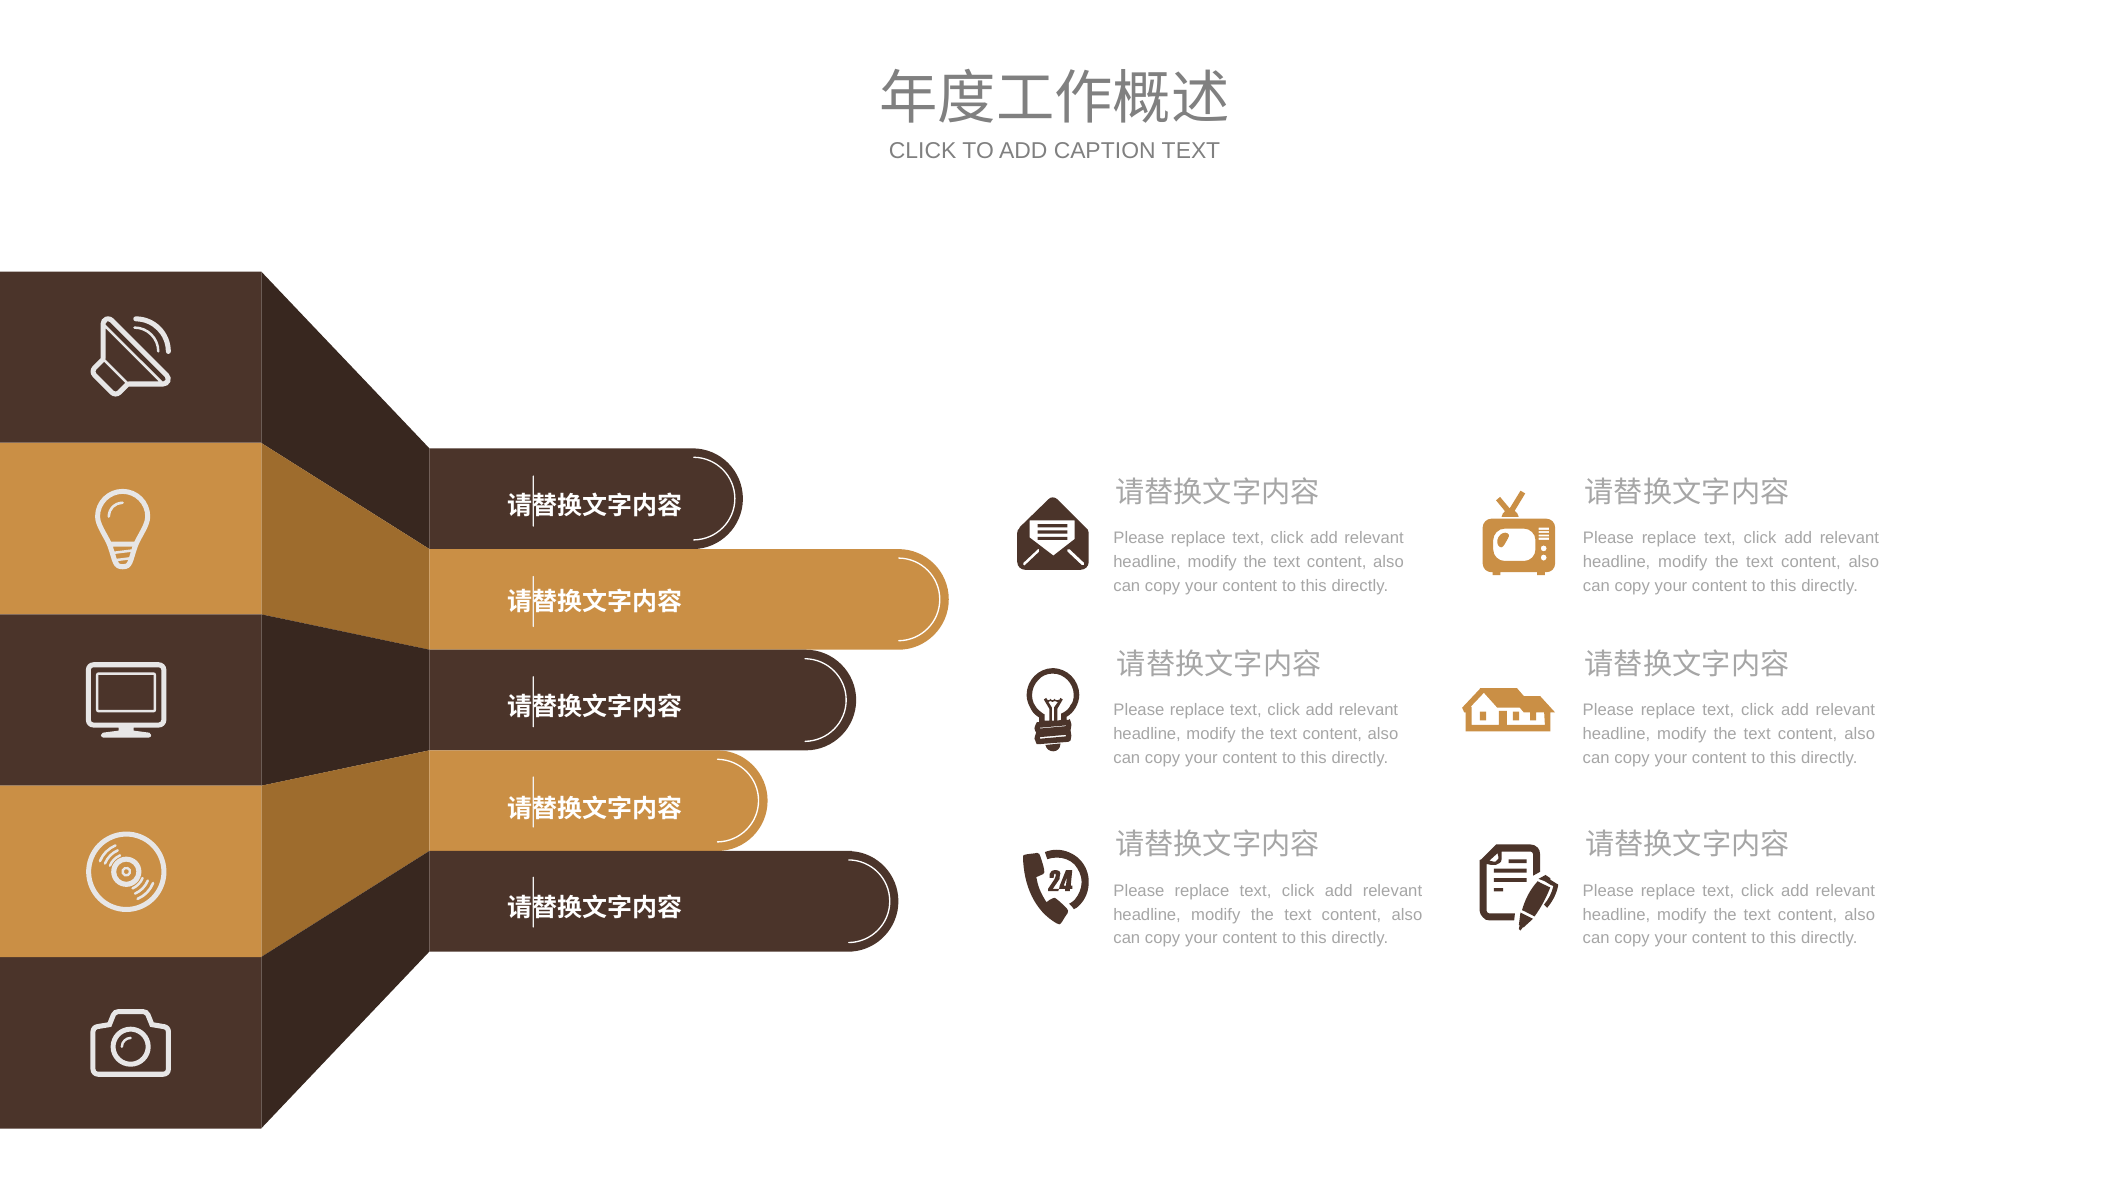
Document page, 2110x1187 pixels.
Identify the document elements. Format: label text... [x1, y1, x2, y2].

text_box [1462, 688, 1556, 732]
text_box [1026, 668, 1080, 752]
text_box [1098, 811, 1438, 954]
text_box [1522, 874, 1559, 917]
text_box [1482, 518, 1556, 576]
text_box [1568, 458, 1895, 602]
text_box CLICK TO ADD CAPTION TEXT [865, 135, 1245, 163]
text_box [0, 271, 949, 1129]
text_box [1044, 849, 1089, 910]
text_box [1496, 490, 1526, 517]
text_box [1017, 497, 1089, 570]
text_box [1518, 912, 1534, 931]
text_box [1098, 630, 1414, 774]
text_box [1098, 458, 1419, 602]
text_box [1567, 811, 1891, 954]
text_box [1023, 852, 1069, 925]
text_box [1479, 844, 1541, 921]
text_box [1567, 630, 1891, 774]
text_box 年度工作概述 [865, 60, 1245, 131]
